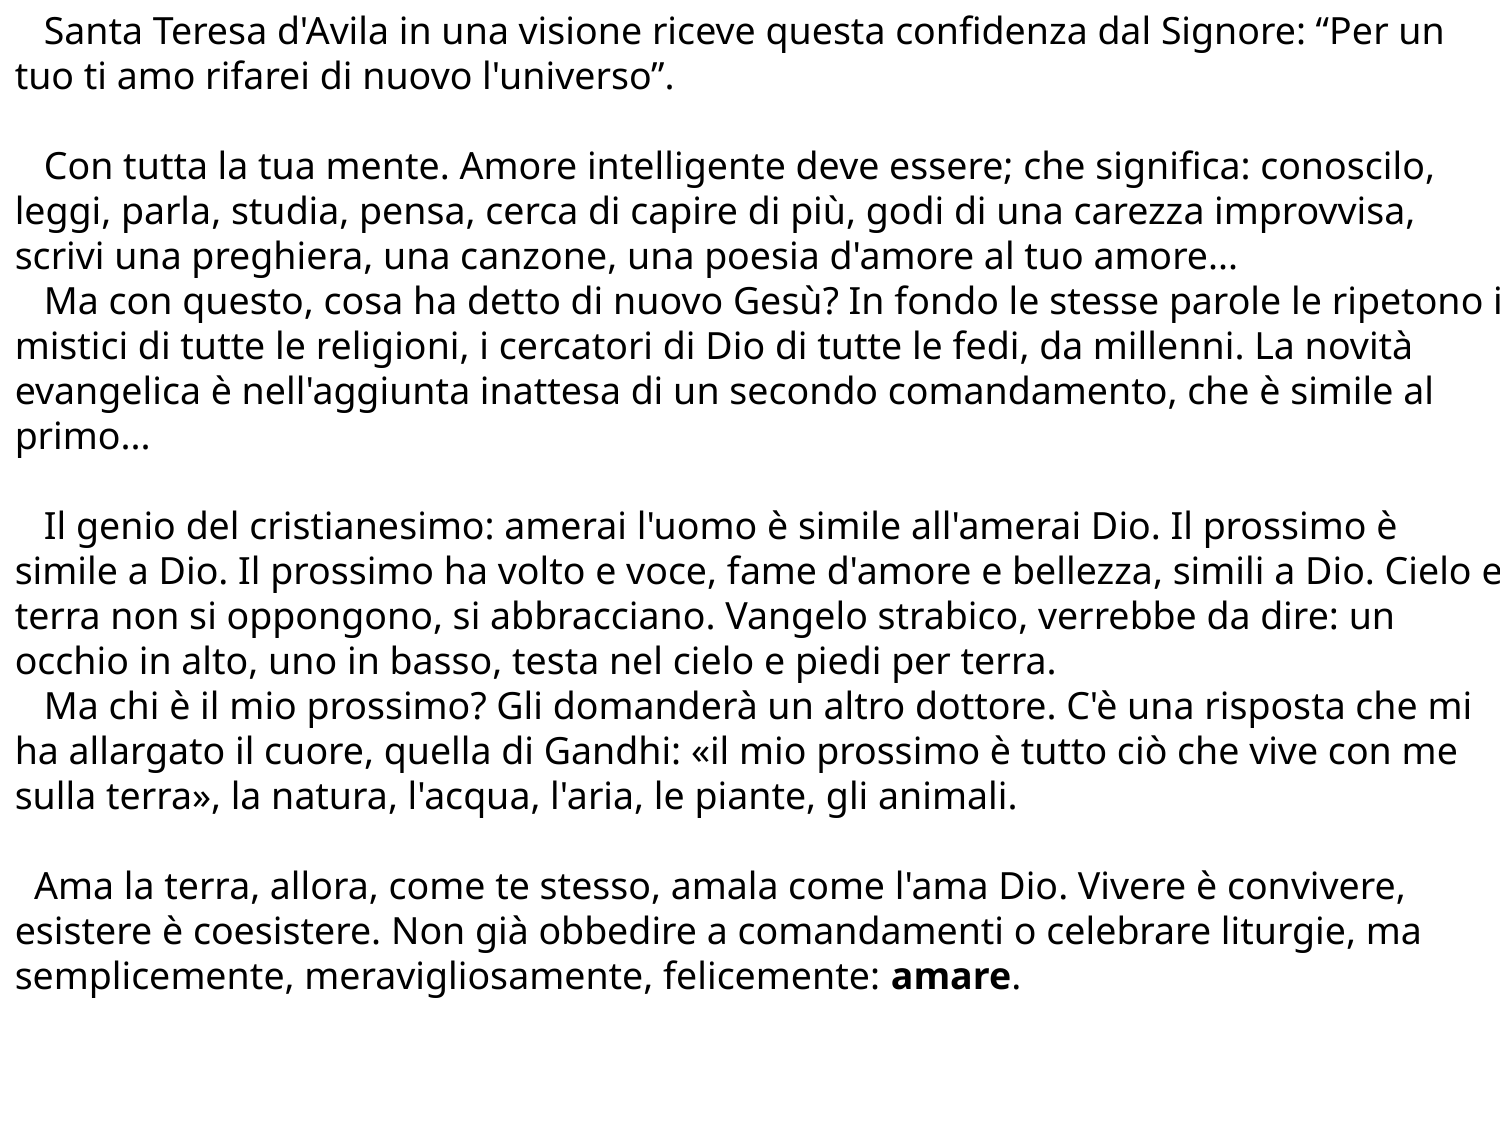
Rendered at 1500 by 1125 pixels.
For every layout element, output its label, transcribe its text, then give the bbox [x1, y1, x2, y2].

text_box Santa Teresa d'Avila in una visione riceve questa confidenza dal Signore: “Per un tuo ti amo rifarei di nuovo l'universo”. Con tutta la tua mente. Amore intelligente deve essere; che significa: conoscilo, leggi, parla, studia, pensa, cerca di capire di più, godi di una carezza improvvisa, scrivi una preghiera, una canzone, una poesia d'amore al tuo amore... Ma con questo, cosa ha detto di nuovo Gesù? In fondo le stesse parole le ripetono i mistici di tutte le religioni, i cercatori di Dio di tutte le fedi, da millenni. La novità evangelica è nell'aggiunta inattesa di un secondo comandamento, che è simile al primo... Il genio del cristianesimo: amerai l'uomo è simile all'amerai Dio. Il prossimo è simile a Dio. Il prossimo ha volto e voce, fame d'amore e bellezza, simili a Dio. Cielo e terra non si oppongono, si abbracciano. Vangelo strabico, verrebbe da dire: un occhio in alto, uno in basso, testa nel cielo e piedi per terra. Ma chi è il mio prossimo? Gli domanderà un altro dottore. C'è una risposta che mi ha allargato il cuore, quella di Gandhi: «il mio prossimo è tutto ciò che vive con me sulla terra», la natura, l'acqua, l'aria, le piante, gli animali. Ama la terra, allora, come te stesso, amala come l'ama Dio. Vivere è convivere, esistere è coesistere. Non già obbedire a comandamenti o celebrare liturgie, ma semplicemente, meravigliosamente, felicemente: amare. [0, 0, 1500, 1005]
